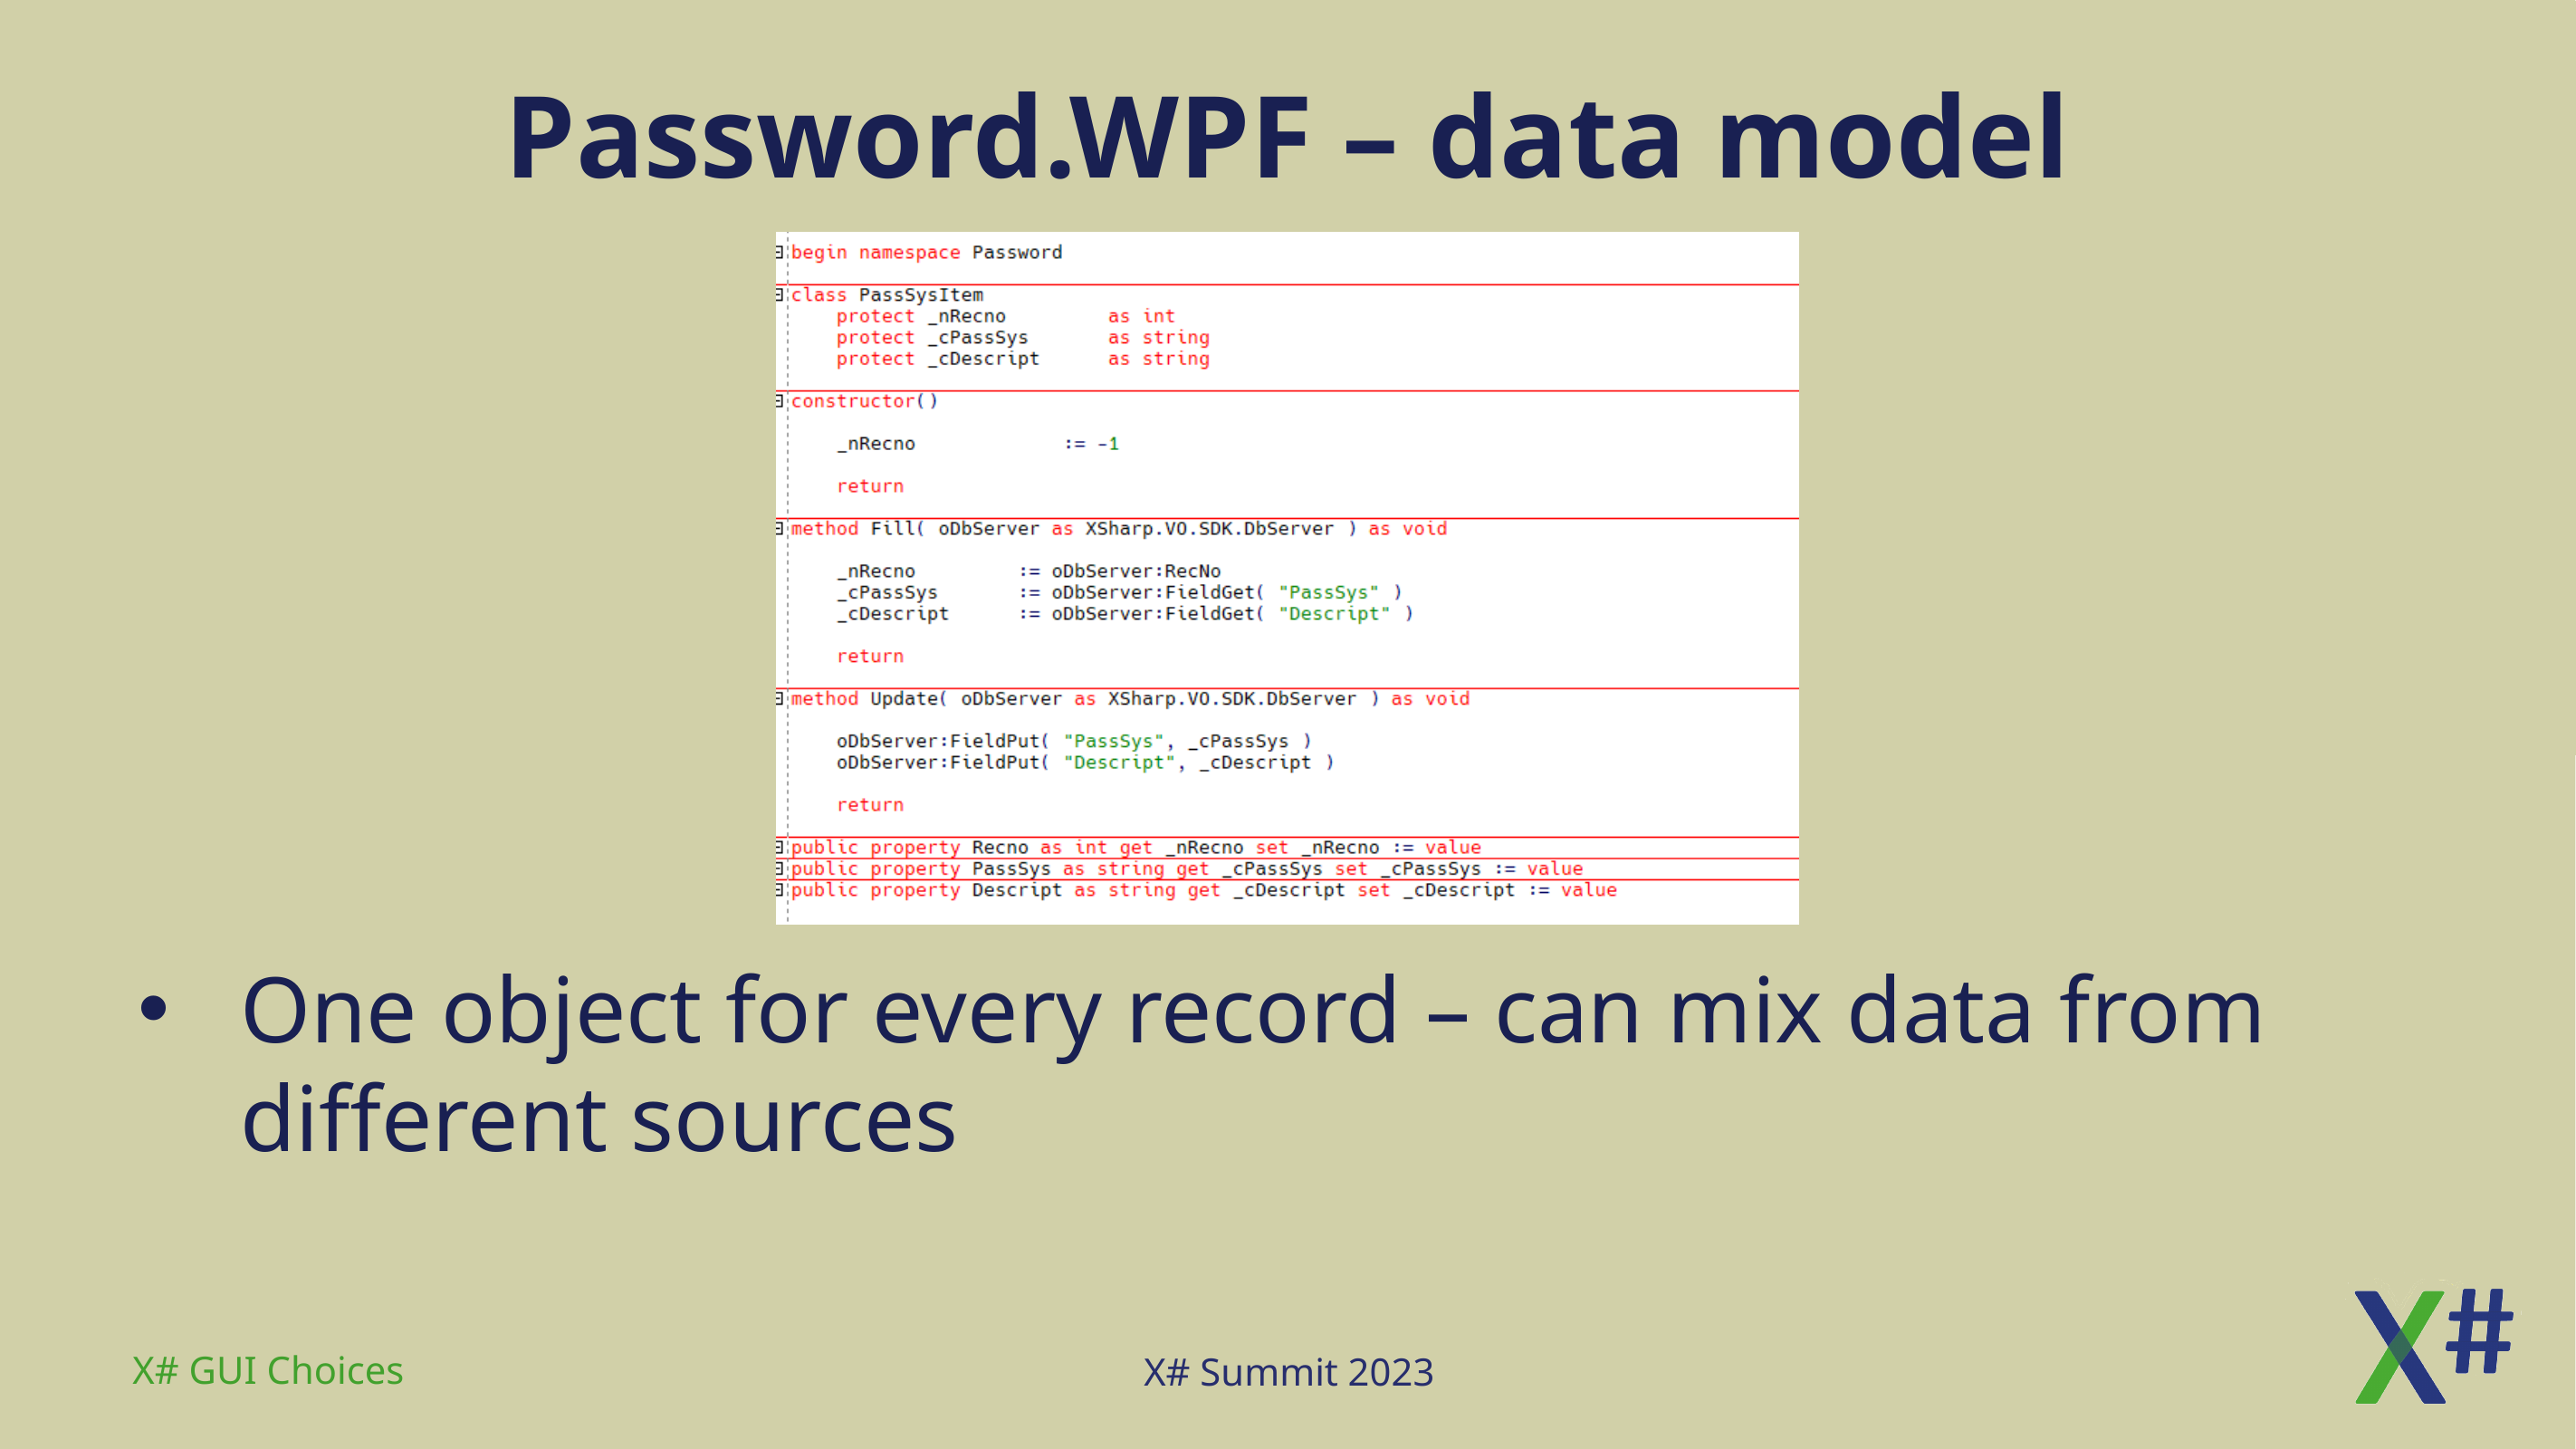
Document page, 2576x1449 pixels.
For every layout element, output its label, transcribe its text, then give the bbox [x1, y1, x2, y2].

picture [2335, 1267, 2536, 1425]
title Password.WPF – data model [129, 58, 2447, 211]
picture [776, 232, 1800, 925]
text_box One object for every record – can mix data from different sources [125, 945, 2443, 1228]
